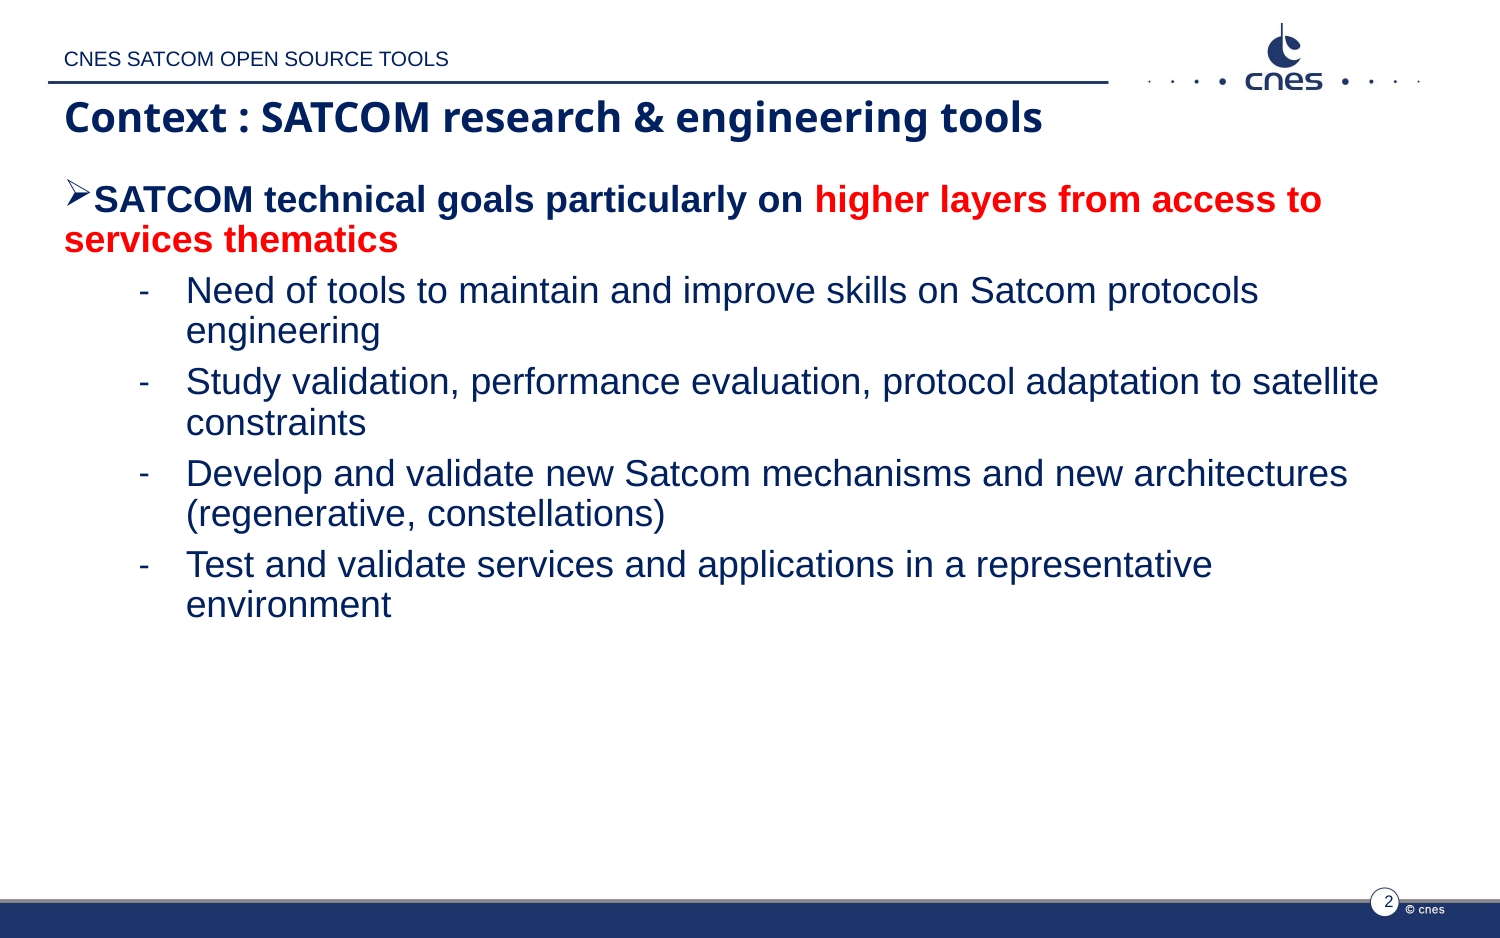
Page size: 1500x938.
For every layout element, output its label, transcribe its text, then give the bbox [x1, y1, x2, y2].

title Context : SATCOM research & engineering tools [48, 89, 1394, 150]
list SATCOM technical goals particularly on higher layers from access to services thematics Need of tools to maintain and improve skills on Satcom protocols engineering Study validation, performance evaluation, protocol adaptation to satellite constraints Develop and validate new Satcom mechanisms and new architectures (regenerative, constellations) Test and validate services and applications in a representative environment [48, 172, 1409, 850]
picture [0, 0, 1500, 938]
subtitle CNES SATCOM OPEN SOURCE TOOLS [48, 41, 1225, 85]
slide_number 2 [1071, 876, 1409, 926]
